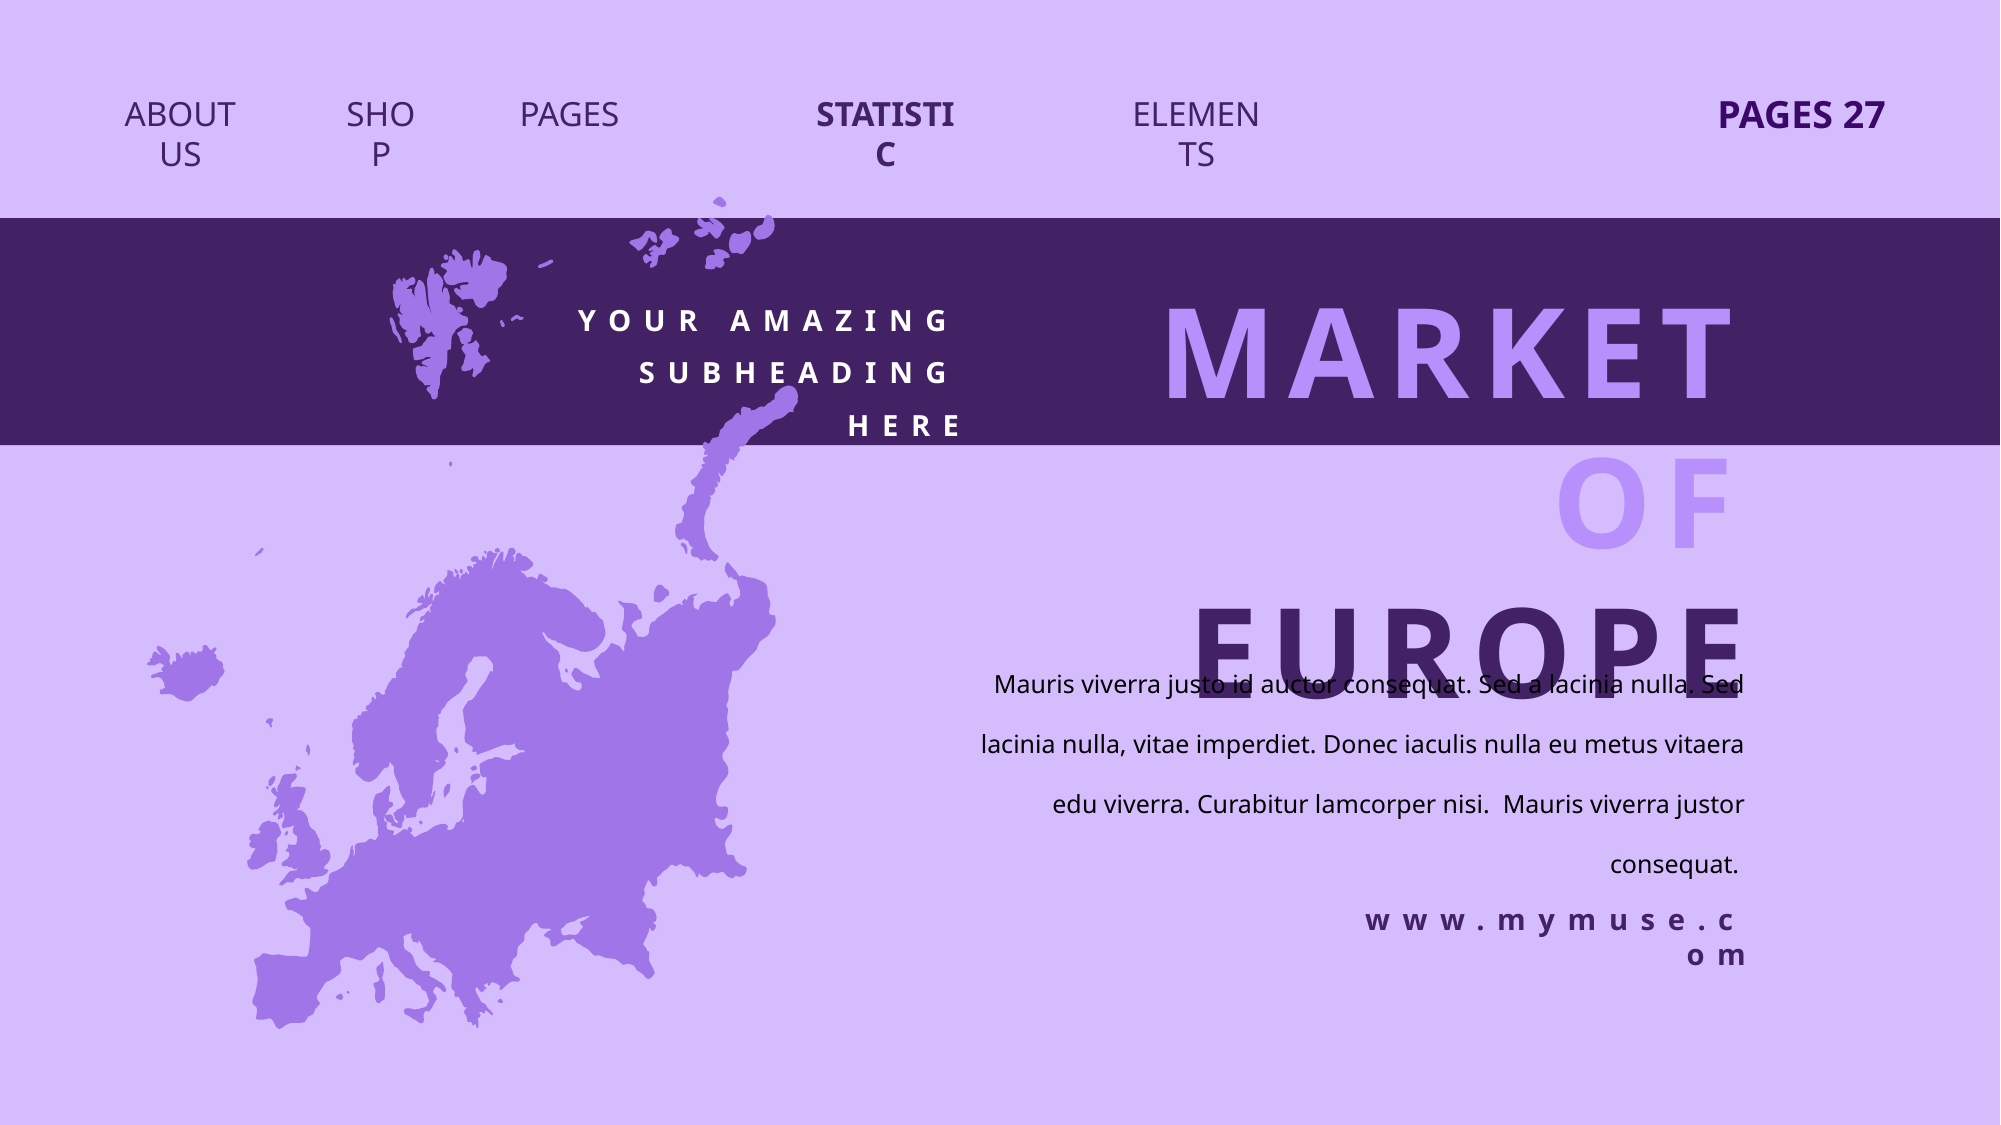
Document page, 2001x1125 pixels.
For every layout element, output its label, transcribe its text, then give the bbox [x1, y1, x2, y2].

text_box MARKET OF EUROPE [970, 266, 1761, 631]
text_box www.mymuse.com [1320, 893, 1761, 979]
text_box PAGES 27 [1702, 83, 1901, 144]
text_box Mauris viverra justo id auctor consequat. Sed a lacinia nulla. Sed lacinia nulla, vitae imperdiet. Donec iaculis nulla eu metus vitaera edu viverra. Curabitur lamcorper nisi. Mauris viverra justor consequat. [929, 631, 1761, 886]
text_box [0, 446, 2000, 1125]
text_box YOUR AMAZING SUBHEADING HERE [799, 277, 975, 450]
text_box [0, 0, 2000, 217]
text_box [147, 196, 799, 1030]
text_box [0, 217, 147, 446]
text_box [799, 217, 2000, 446]
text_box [95, 86, 1285, 142]
